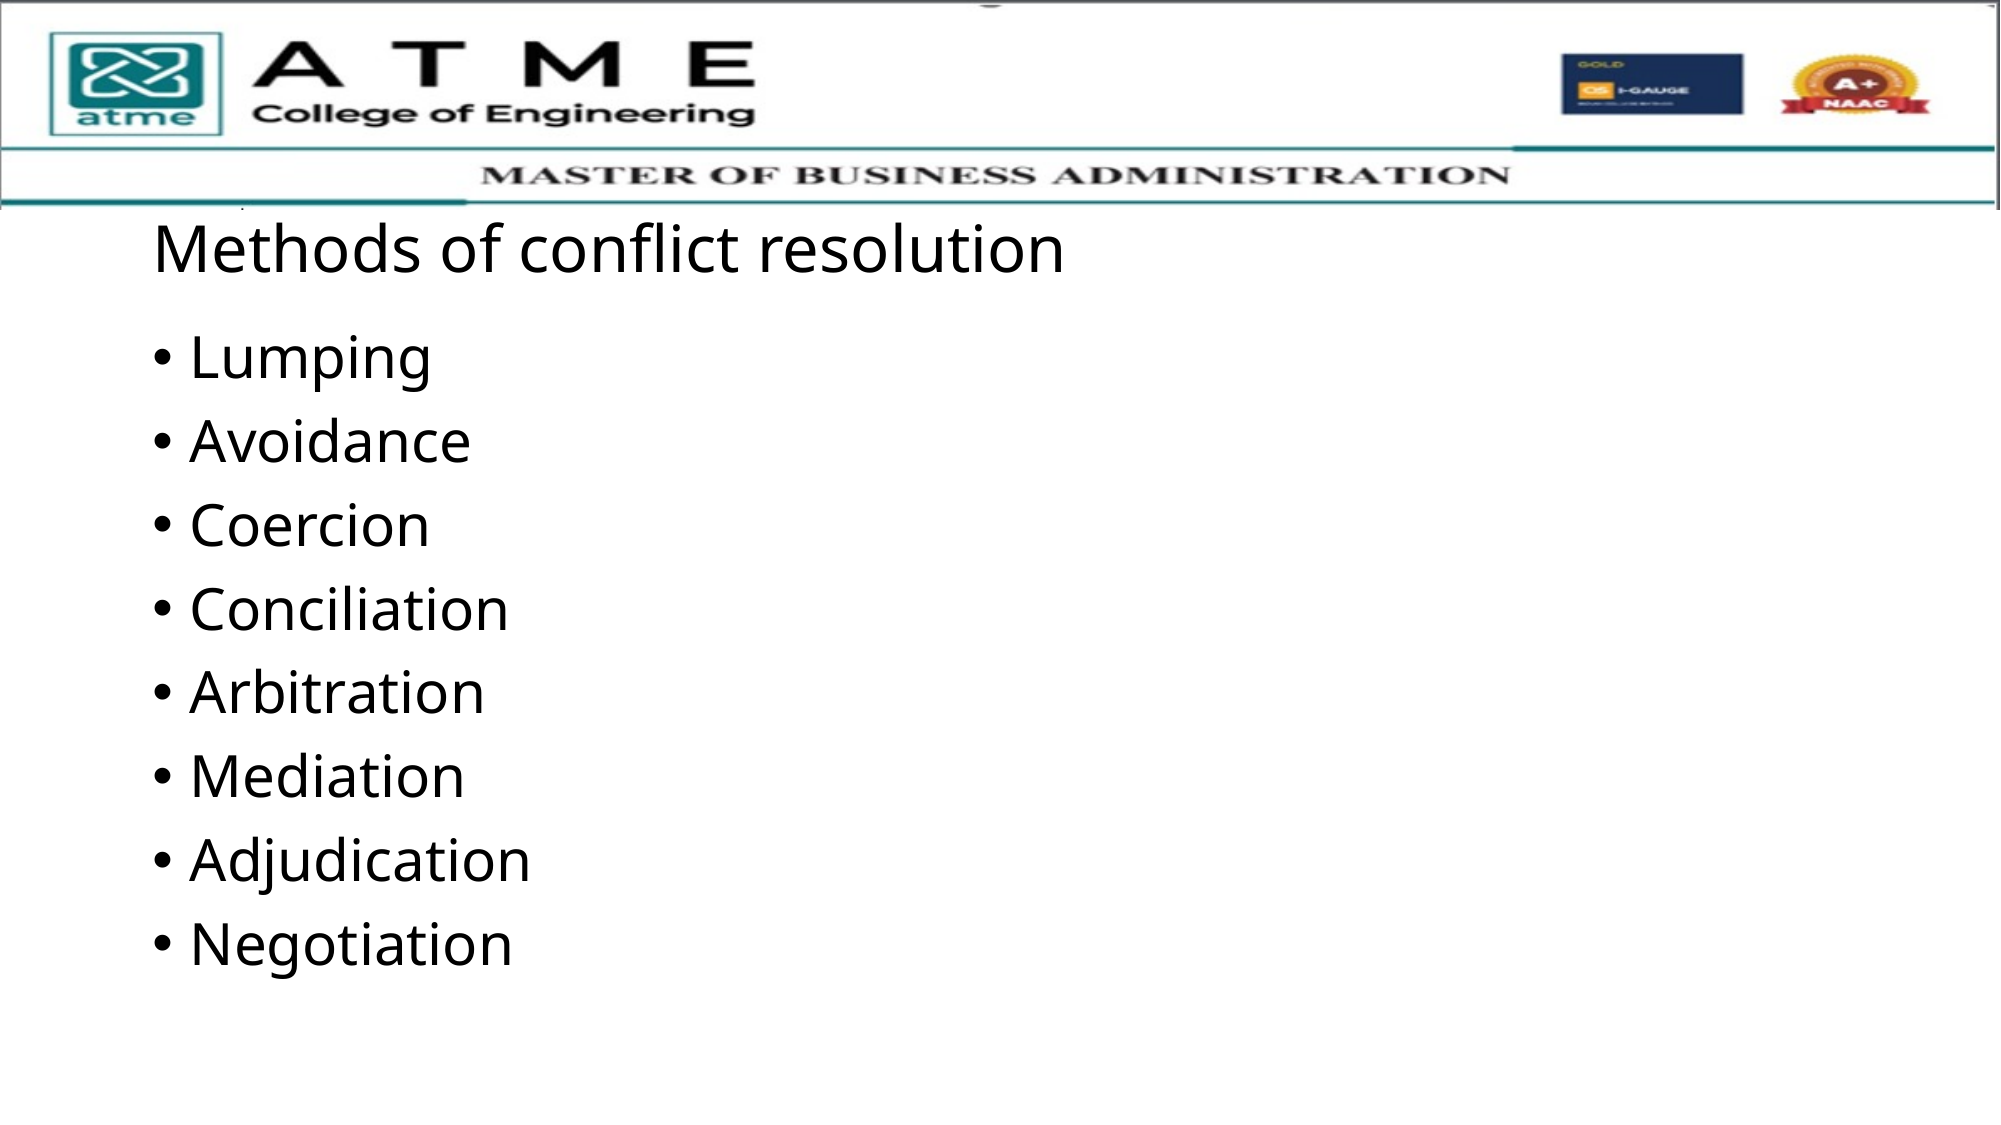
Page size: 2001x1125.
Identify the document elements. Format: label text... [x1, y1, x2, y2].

list Lumping Avoidance Coercion Conciliation Arbitration Mediation Adjudication Negotiation [137, 320, 1863, 1084]
title Methods of conflict resolution [137, 208, 1863, 294]
picture [0, 0, 2000, 210]
